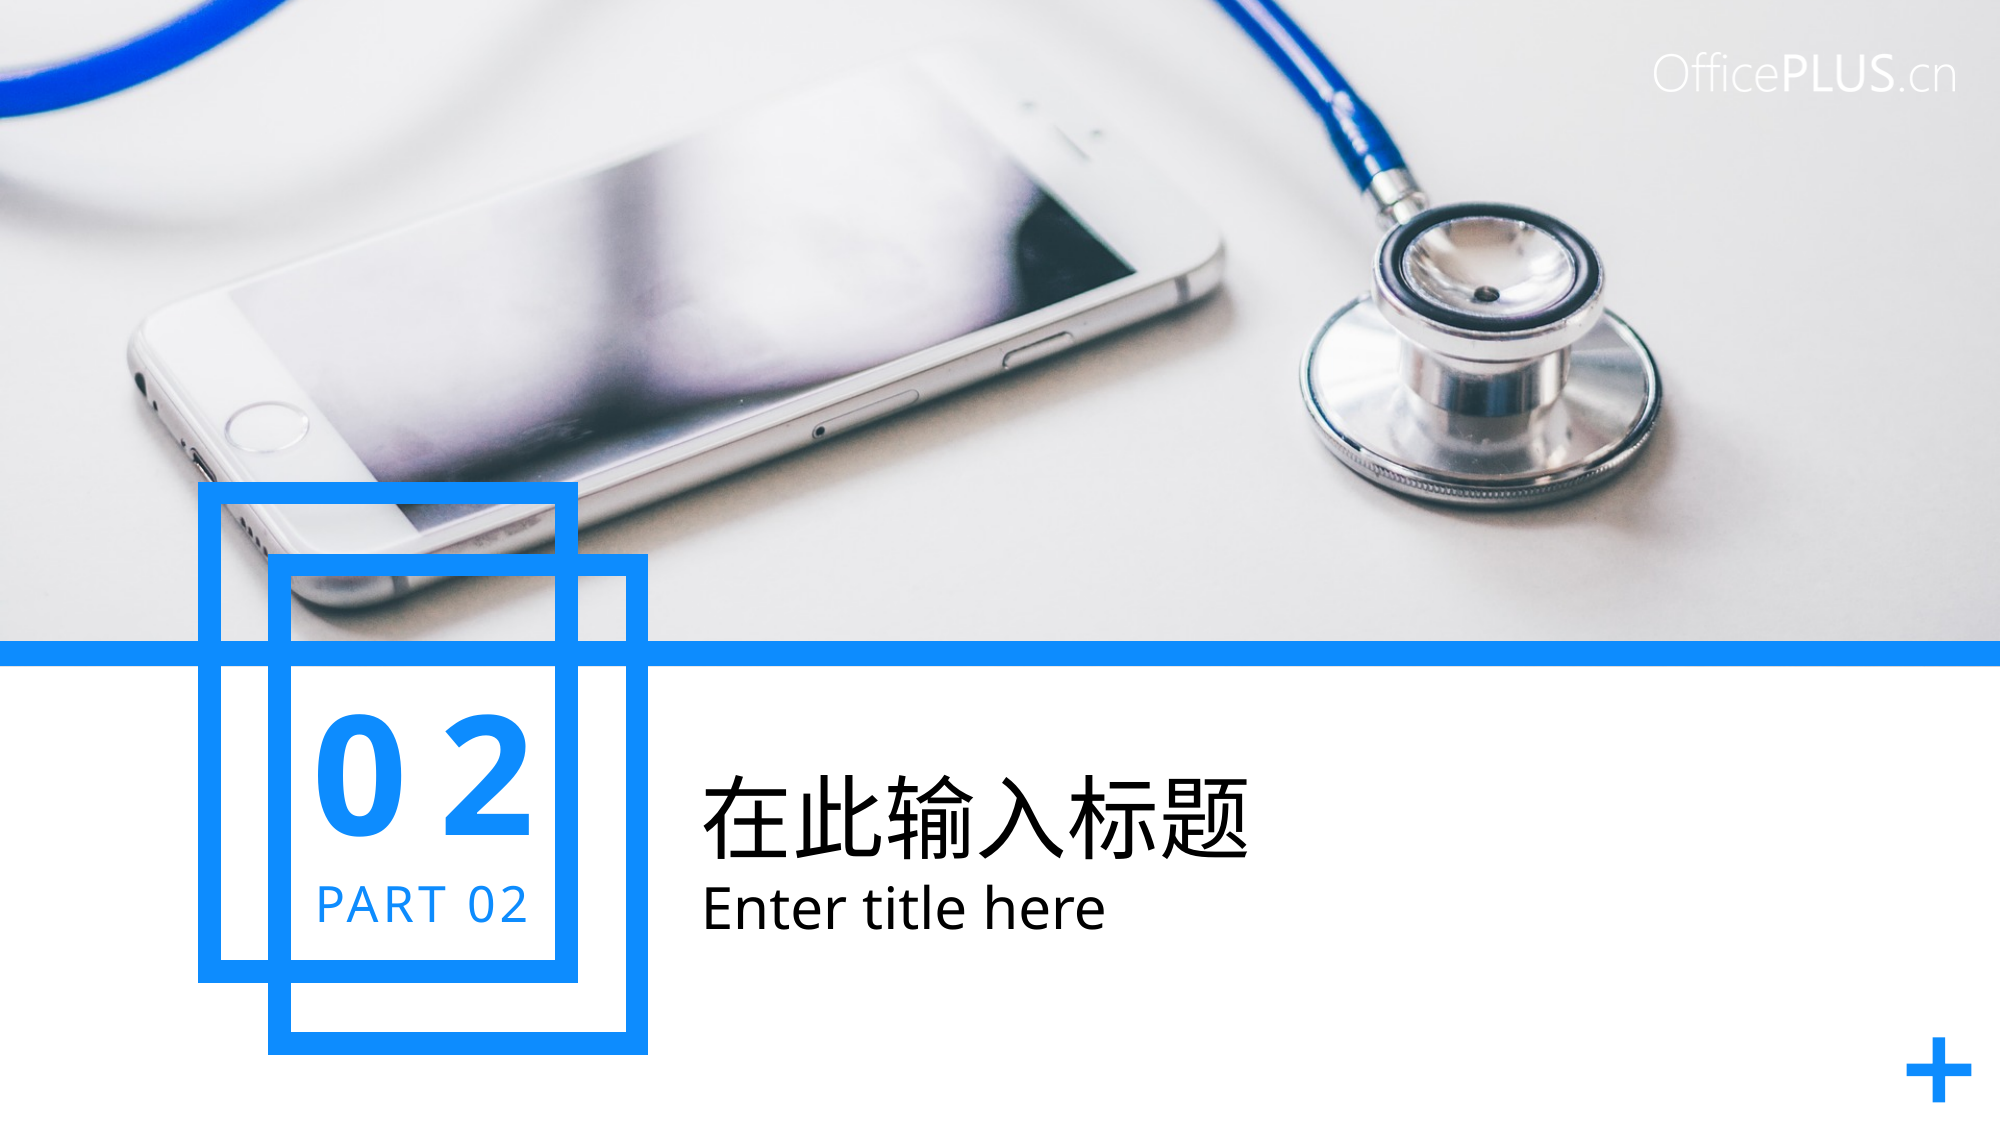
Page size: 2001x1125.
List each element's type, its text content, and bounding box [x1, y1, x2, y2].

text_box 在此输入标题 Enter title here [686, 753, 1314, 949]
text_box 02 [297, 661, 650, 877]
picture [221, 504, 555, 641]
picture [578, 576, 626, 641]
picture [291, 576, 555, 641]
picture [0, 0, 2000, 641]
text_box PART 02 [300, 864, 550, 940]
